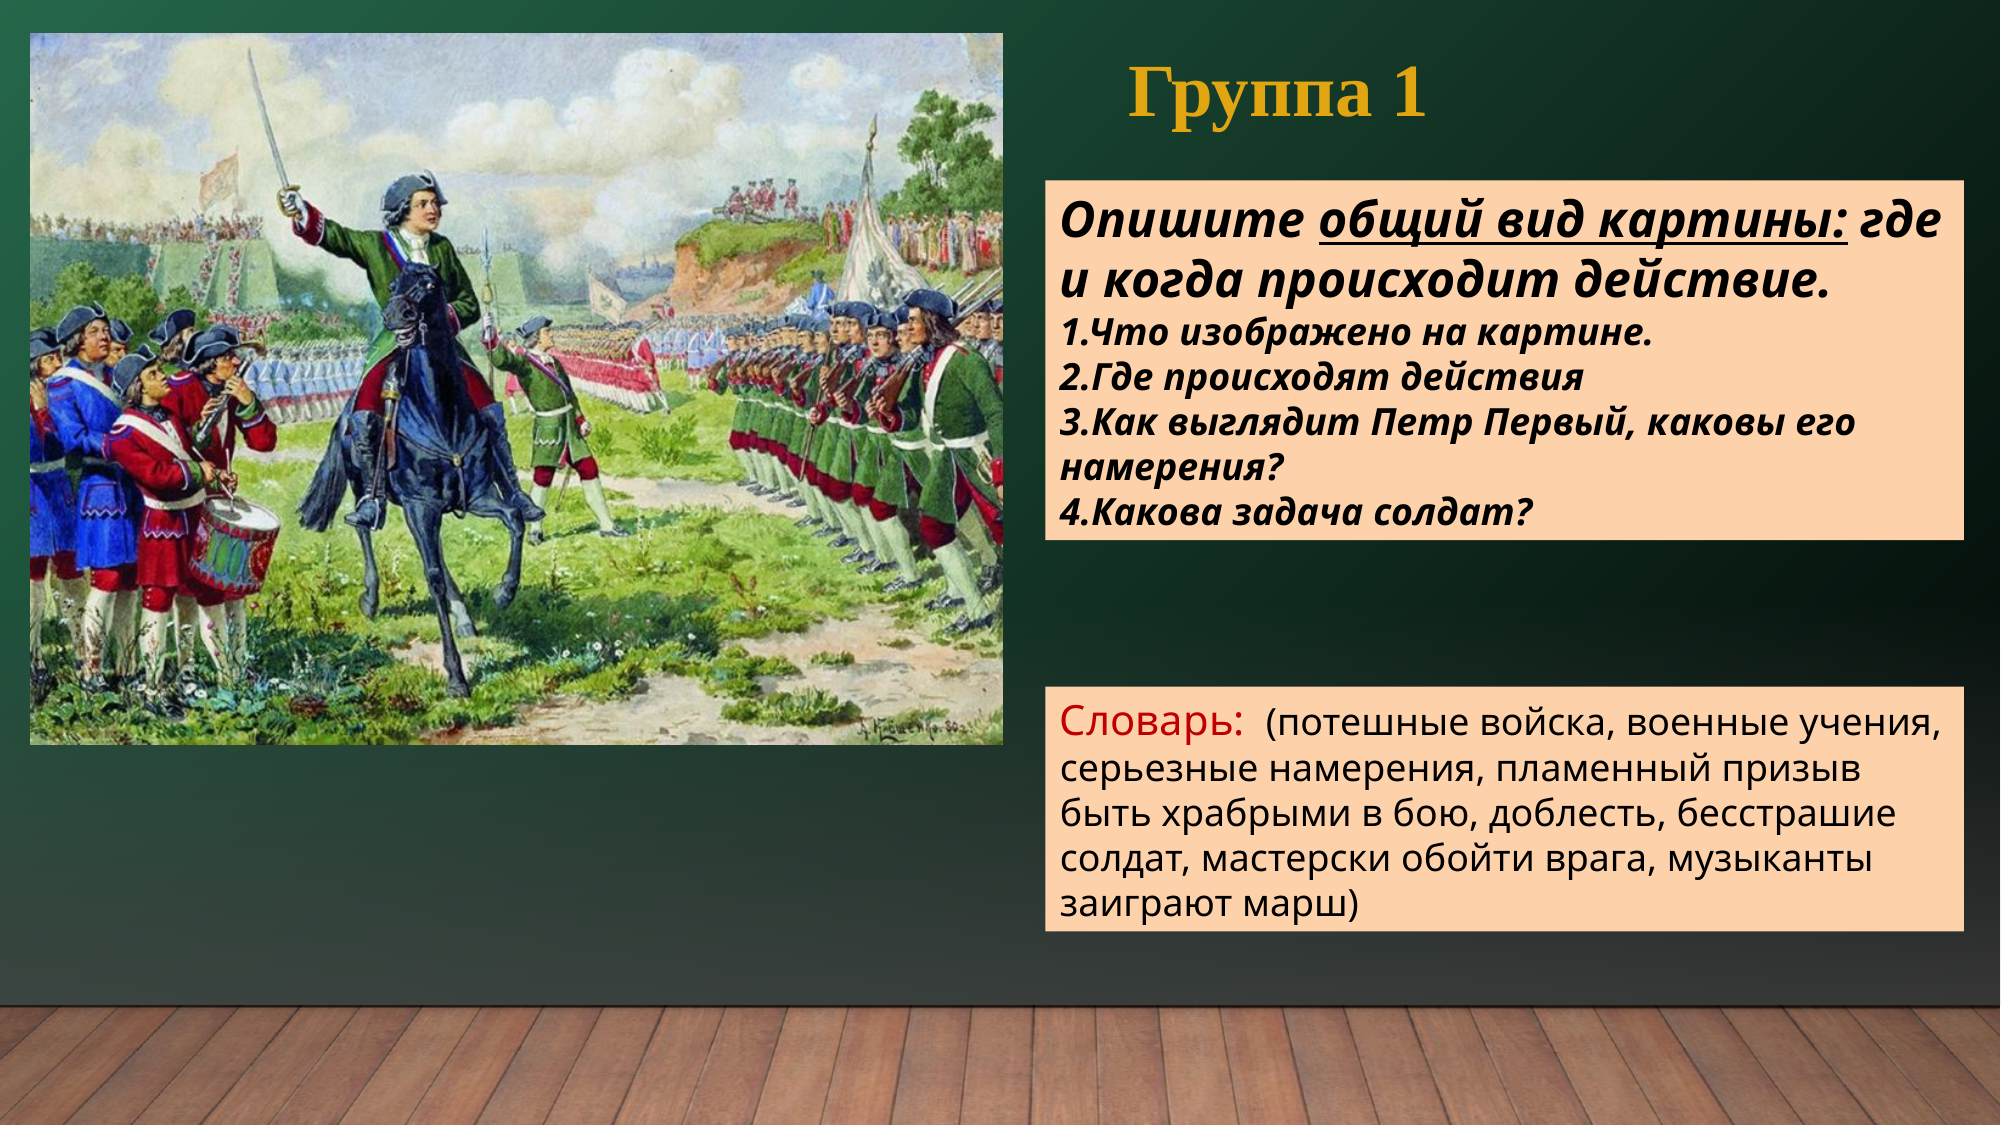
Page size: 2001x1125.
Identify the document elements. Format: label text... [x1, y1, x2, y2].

picture [29, 33, 1004, 745]
text_box Группа 1 [1113, 33, 1826, 139]
text_box Словарь: (потешные войска, военные учения, серьезные намерения, пламенный призыв быть храбрыми в бою, доблесть, бесстрашие солдат, мастерски обойти врага, музыканты заиграют марш) [1045, 686, 1964, 932]
picture [0, 1005, 2000, 1125]
text_box Опишите общий вид картины: где и когда происходит действие. 1.Что изображено на картине. 2.Где происходят действия 3.Как выглядит Петр Первый, каковы его намерения? 4.Какова задача солдат? [1045, 180, 1964, 541]
